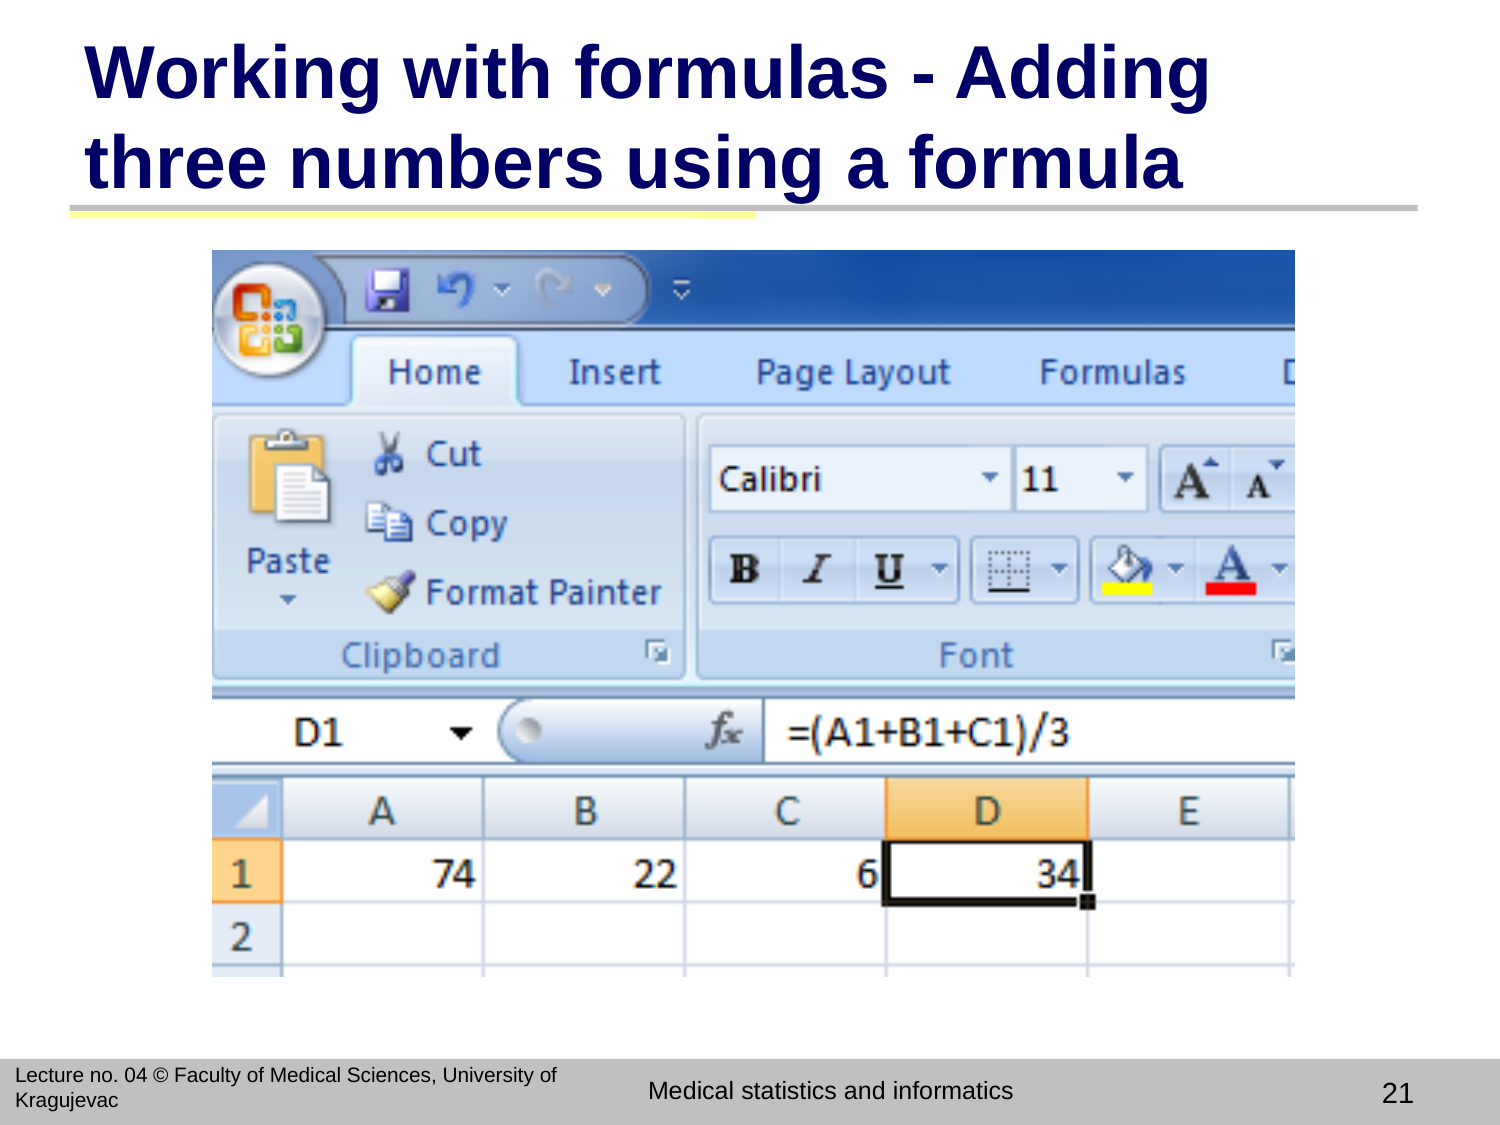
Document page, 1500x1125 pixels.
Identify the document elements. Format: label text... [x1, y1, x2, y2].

picture [212, 250, 1295, 977]
title Working with formulas - Adding three numbers using a formula [69, 19, 1426, 208]
slide_number 21 [1166, 1066, 1430, 1125]
footer Medical statistics and informatics [512, 1066, 1151, 1125]
slide_number Lecture no. 04 © Faculty of Medical Sciences, University of Kragujevac [0, 1053, 619, 1108]
